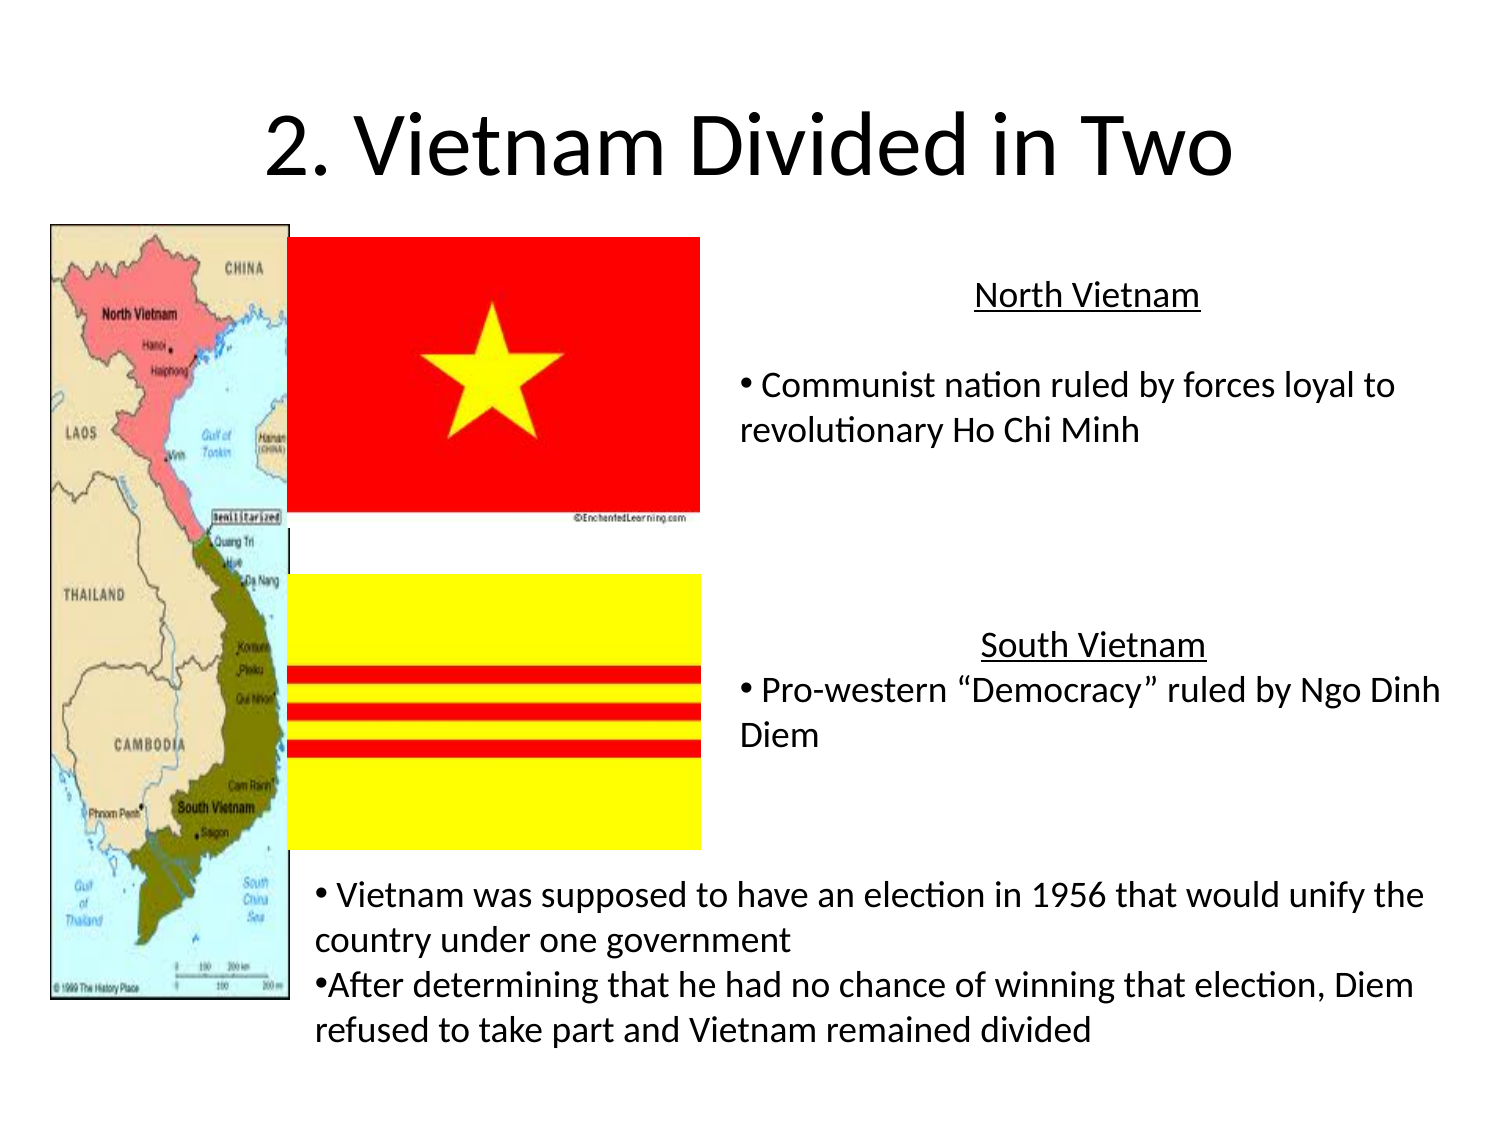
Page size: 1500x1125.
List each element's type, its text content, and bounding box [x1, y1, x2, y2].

title 2. Vietnam Divided in Two [75, 45, 1425, 233]
picture [287, 237, 701, 529]
picture [287, 574, 701, 851]
text_box Vietnam was supposed to have an election in 1956 that would unify the country under one government After determining that he had no chance of winning that election, Diem refused to take part and Vietnam remained divided [300, 862, 1463, 1058]
text_box North Vietnam Communist nation ruled by forces loyal to revolutionary Ho Chi Minh [725, 262, 1450, 458]
text_box South Vietnam Pro-western “Democracy” ruled by Ngo Dinh Diem [724, 612, 1463, 763]
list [49, 224, 290, 1001]
